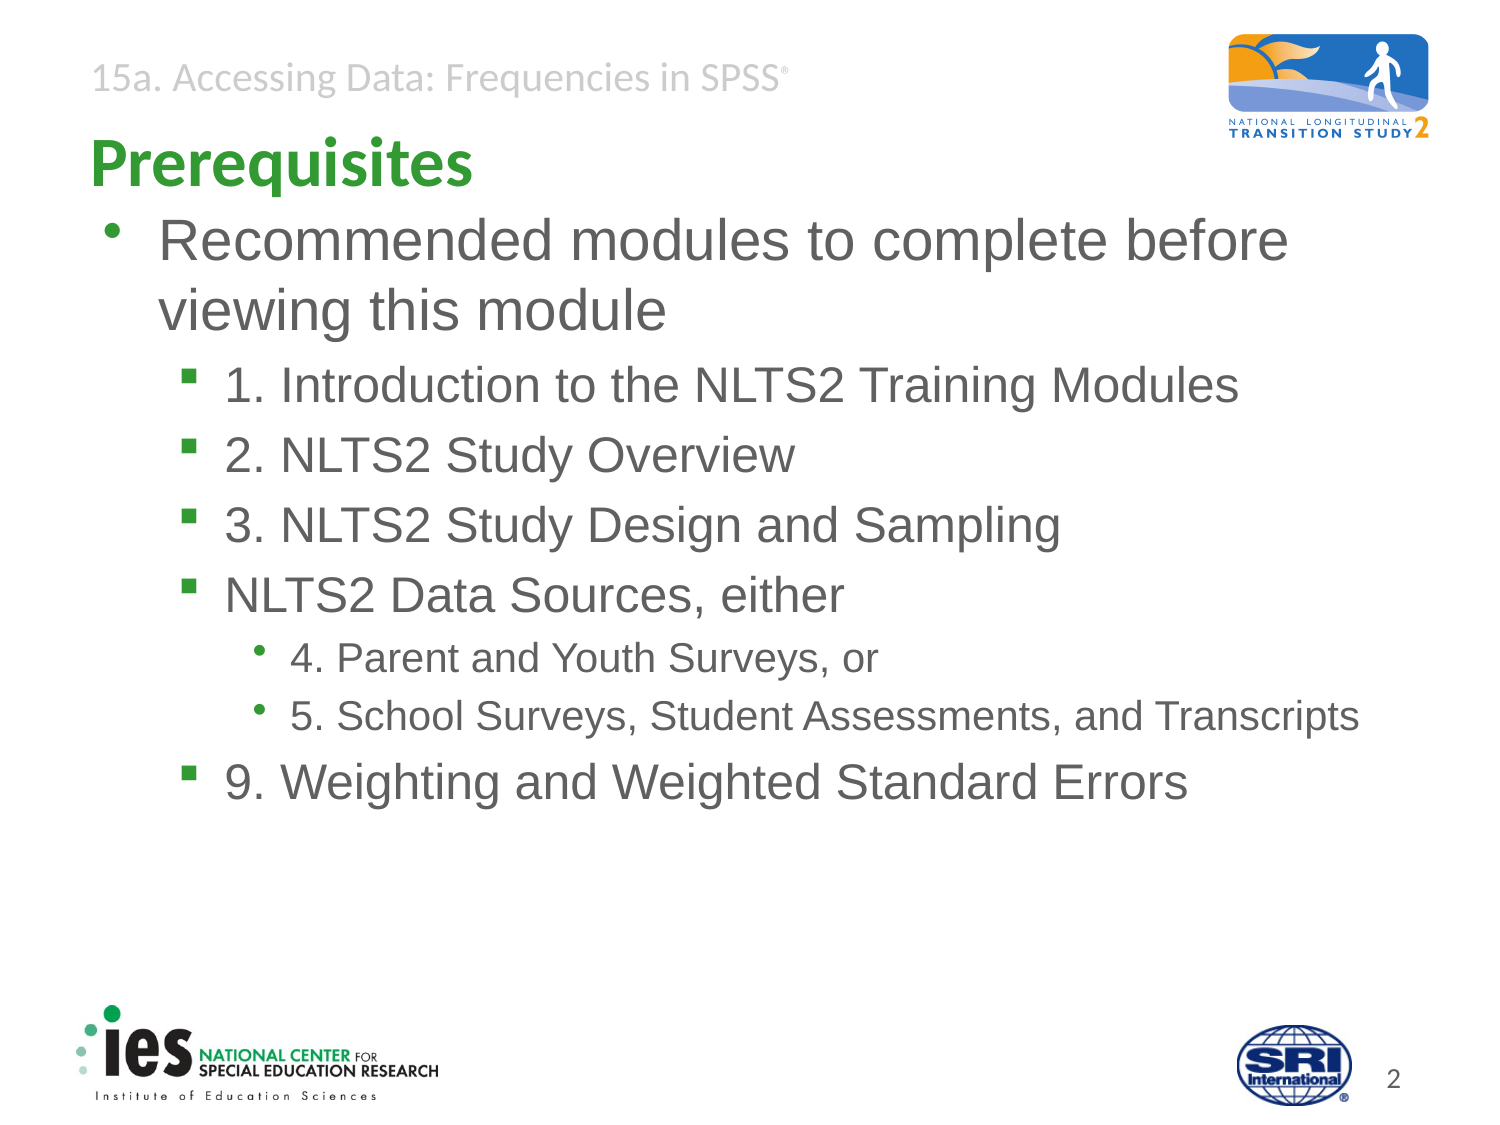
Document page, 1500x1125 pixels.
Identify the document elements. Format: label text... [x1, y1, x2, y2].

slide_number 1 [1312, 1051, 1417, 1125]
title Prerequisites [74, 90, 1426, 226]
picture [76, 1005, 438, 1100]
picture [1237, 1025, 1352, 1106]
list Recommended modules to complete before viewing this module 1. Introduction to the NLTS2 Training Modules 2. NLTS2 Study Overview 3. NLTS2 Study Design and Sampling NLTS2 Data Sources, either 4. Parent and Youth Surveys, or 5. School Surveys, Student Assessments, and Transcripts 9. Weighting and Weighted Standard Errors [87, 194, 1438, 938]
